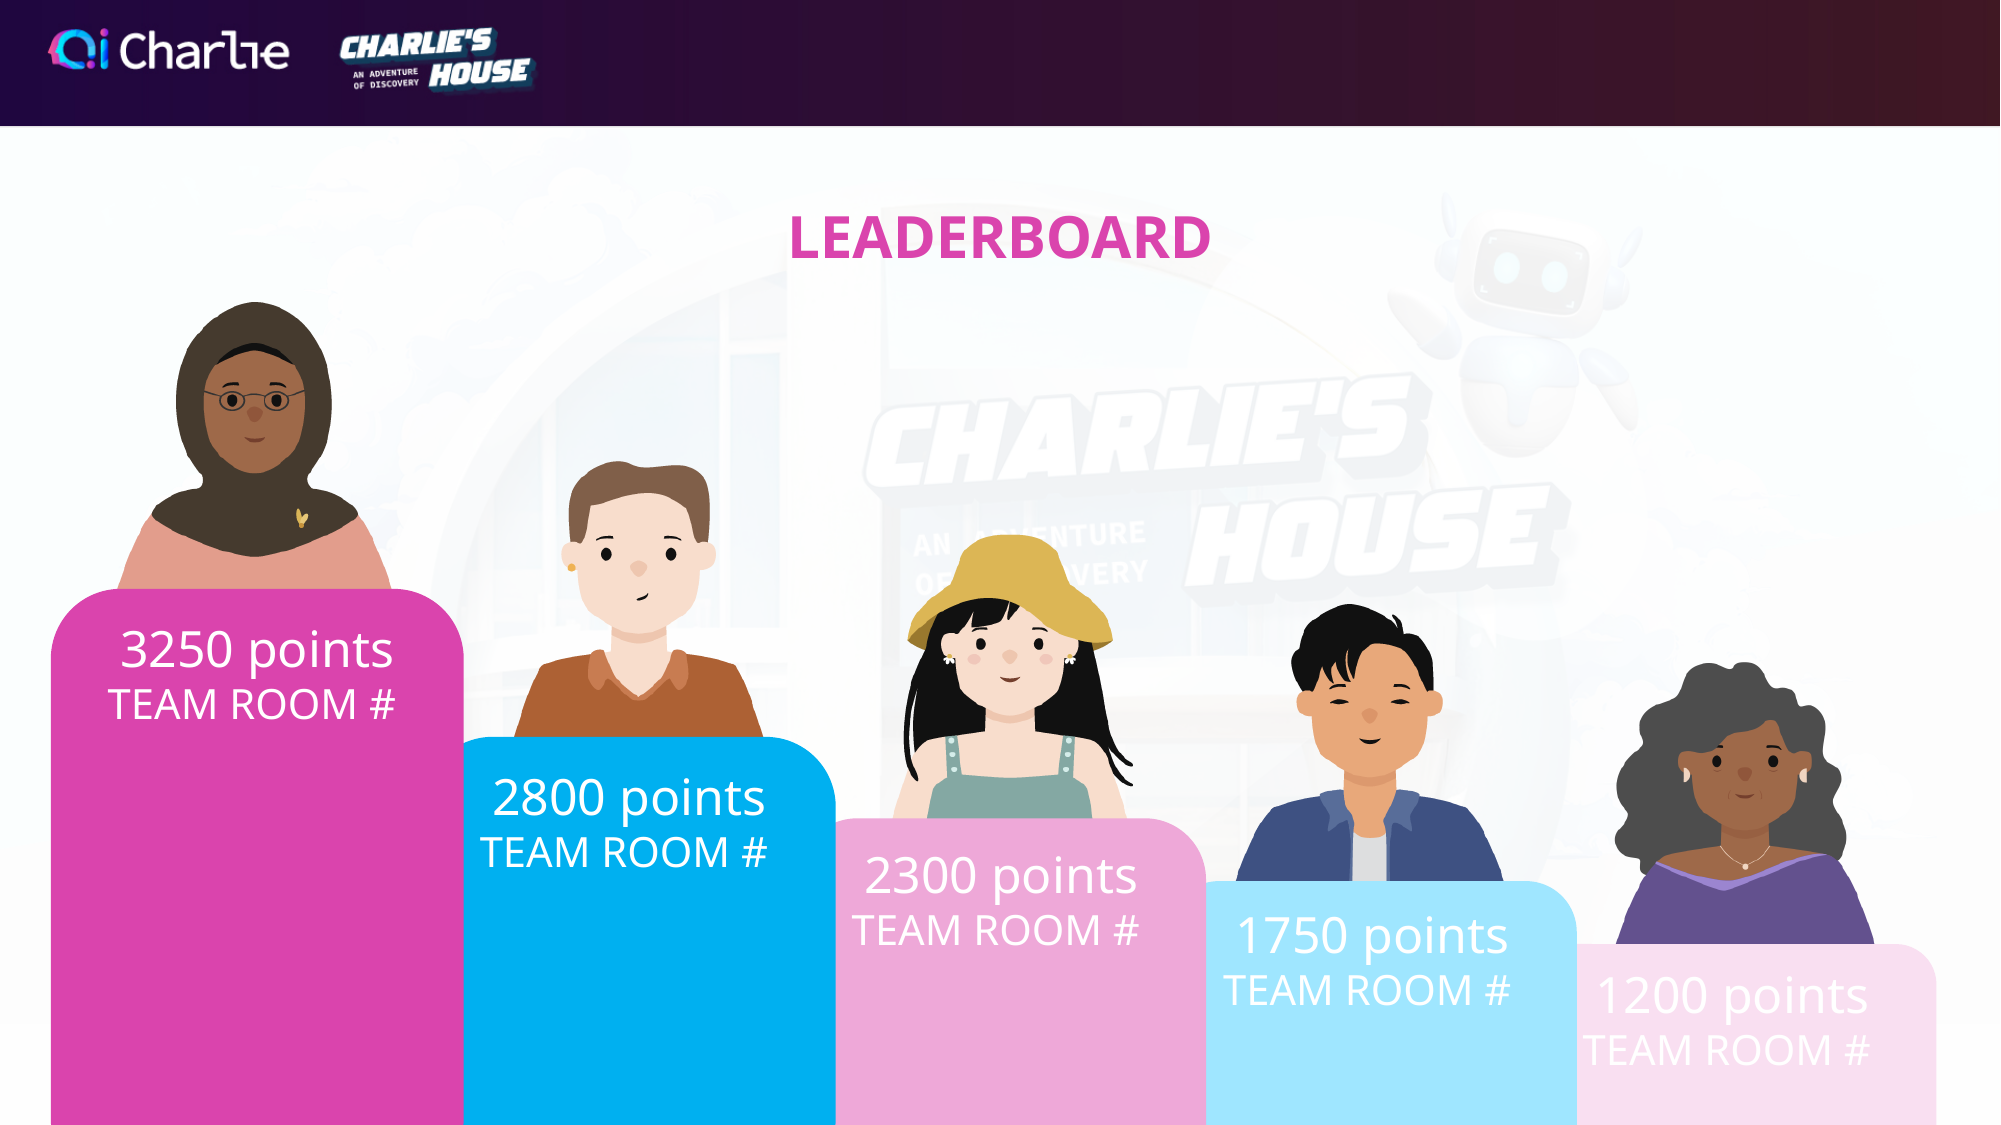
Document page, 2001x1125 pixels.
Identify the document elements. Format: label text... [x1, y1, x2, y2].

text_box 2300 points TEAM ROOM # [836, 816, 1208, 1125]
picture [0, 0, 2000, 128]
text_box 2800 points TEAM ROOM # [464, 736, 836, 1125]
picture [861, 533, 1158, 830]
text_box 1750 points TEAM ROOM # [1208, 879, 1579, 1125]
text_box 3250 points TEAM ROOM # [50, 589, 464, 1125]
picture [1221, 603, 1518, 900]
text_box LEADERBOARD [0, 192, 2000, 348]
picture [109, 301, 406, 599]
text_box 1200 points TEAM ROOM # [1579, 942, 1939, 1125]
picture [1593, 657, 1890, 955]
picture [489, 461, 786, 739]
